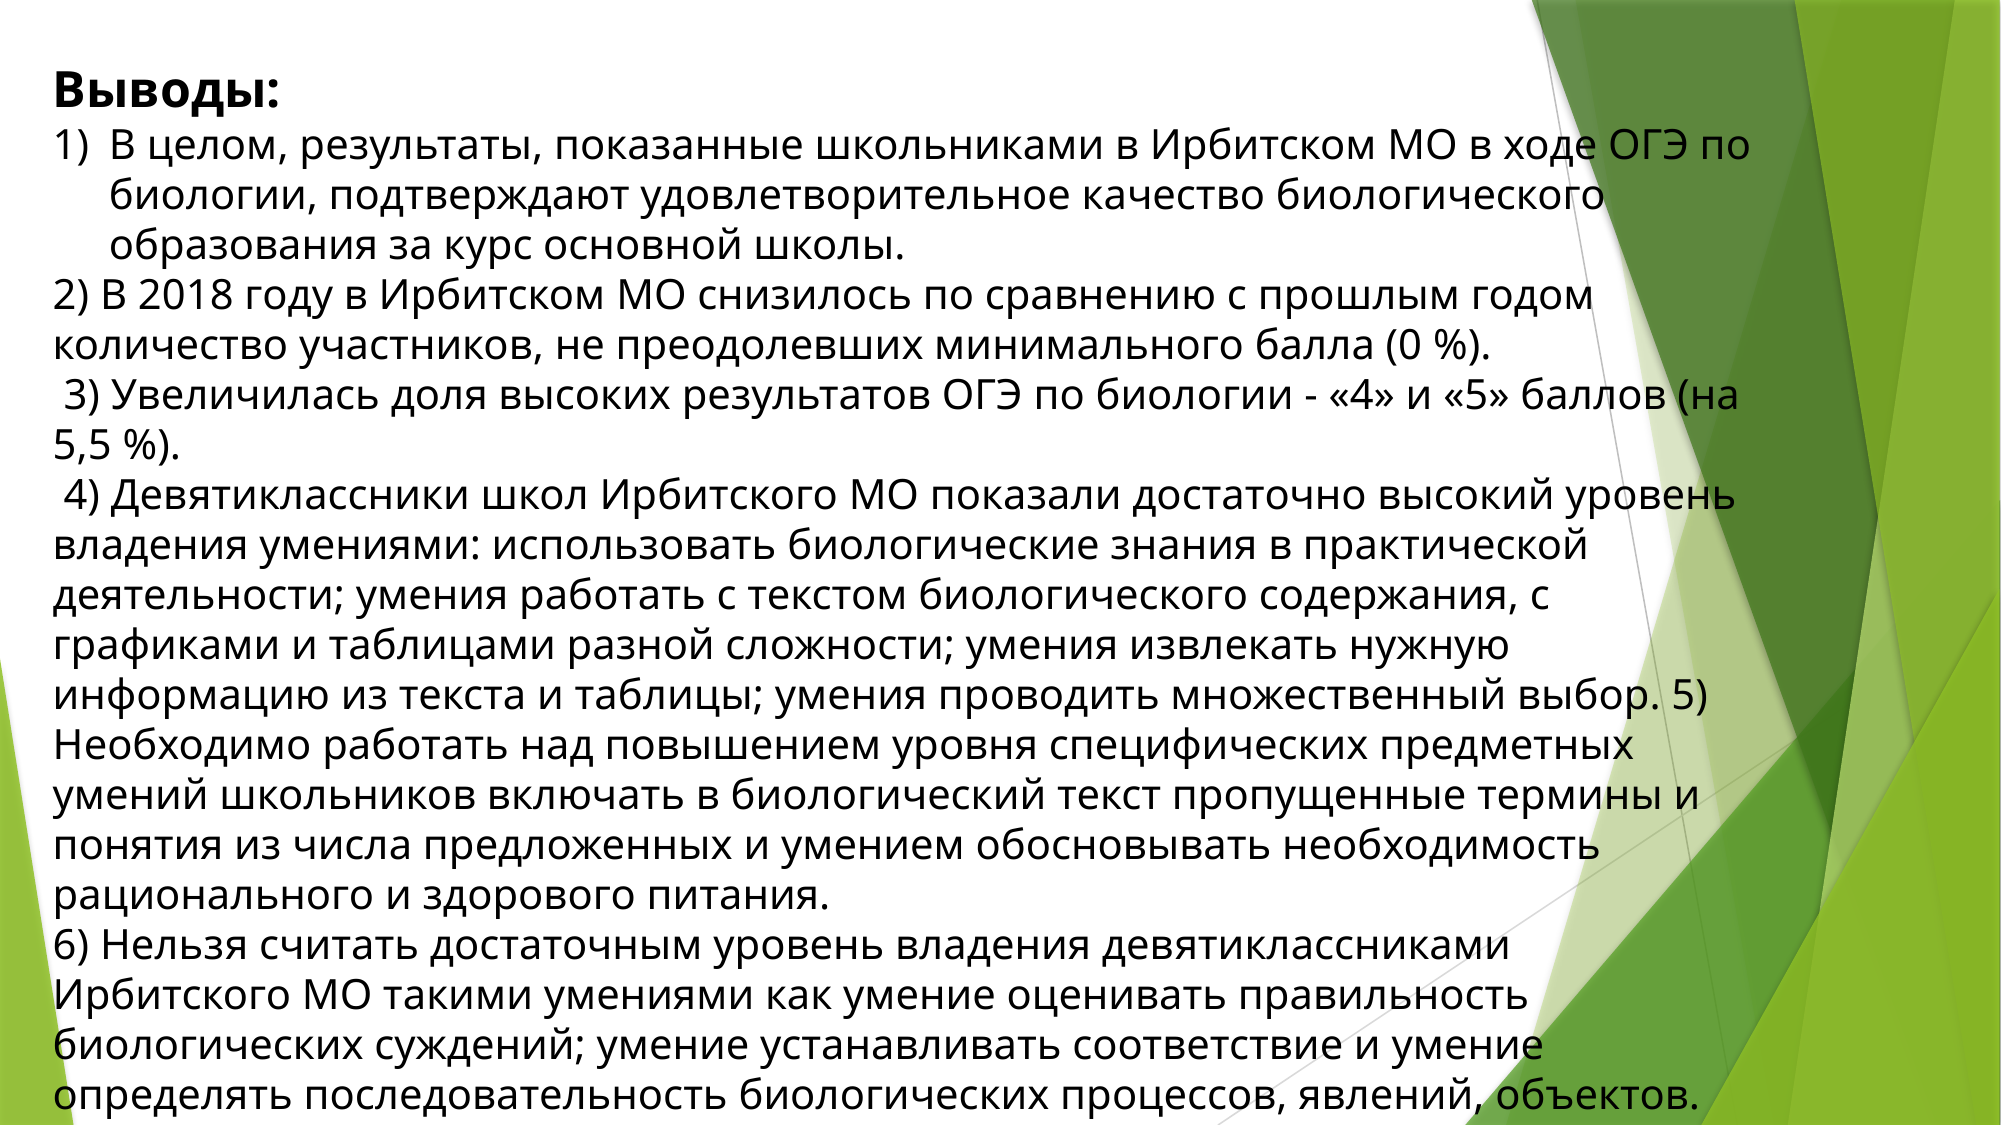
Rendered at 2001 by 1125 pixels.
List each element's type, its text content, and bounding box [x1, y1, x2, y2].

text_box Выводы: В целом, результаты, показанные школьниками в Ирбитском МО в ходе ОГЭ по биологии, подтверждают удовлетворительное качество биологического образования за курс основной школы. 2) В 2018 году в Ирбитском МО снизилось по сравнению с прошлым годом количество участников, не преодолевших минимального балла (0 %). 3) Увеличилась доля высоких результатов ОГЭ по биологии - «4» и «5» баллов (на 5,5 %). 4) Девятиклассники школ Ирбитского МО показали достаточно высокий уровень владения умениями: использовать биологические знания в практической деятельности; умения работать с текстом биологического содержания, с графиками и таблицами разной сложности; умения извлекать нужную информацию из текста и таблицы; умения проводить множественный выбор. 5) Необходимо работать над повышением уровня специфических предметных умений школьников включать в биологический текст пропущенные термины и понятия из числа предложенных и умением обосновывать необходимость рационального и здорового питания. 6) Нельзя считать достаточным уровень владения девятиклассниками Ирбитского МО такими умениями как умение оценивать правильность биологических суждений; умение устанавливать соответствие и умение определять последовательность биологических процессов, явлений, объектов. [37, 50, 1778, 1125]
